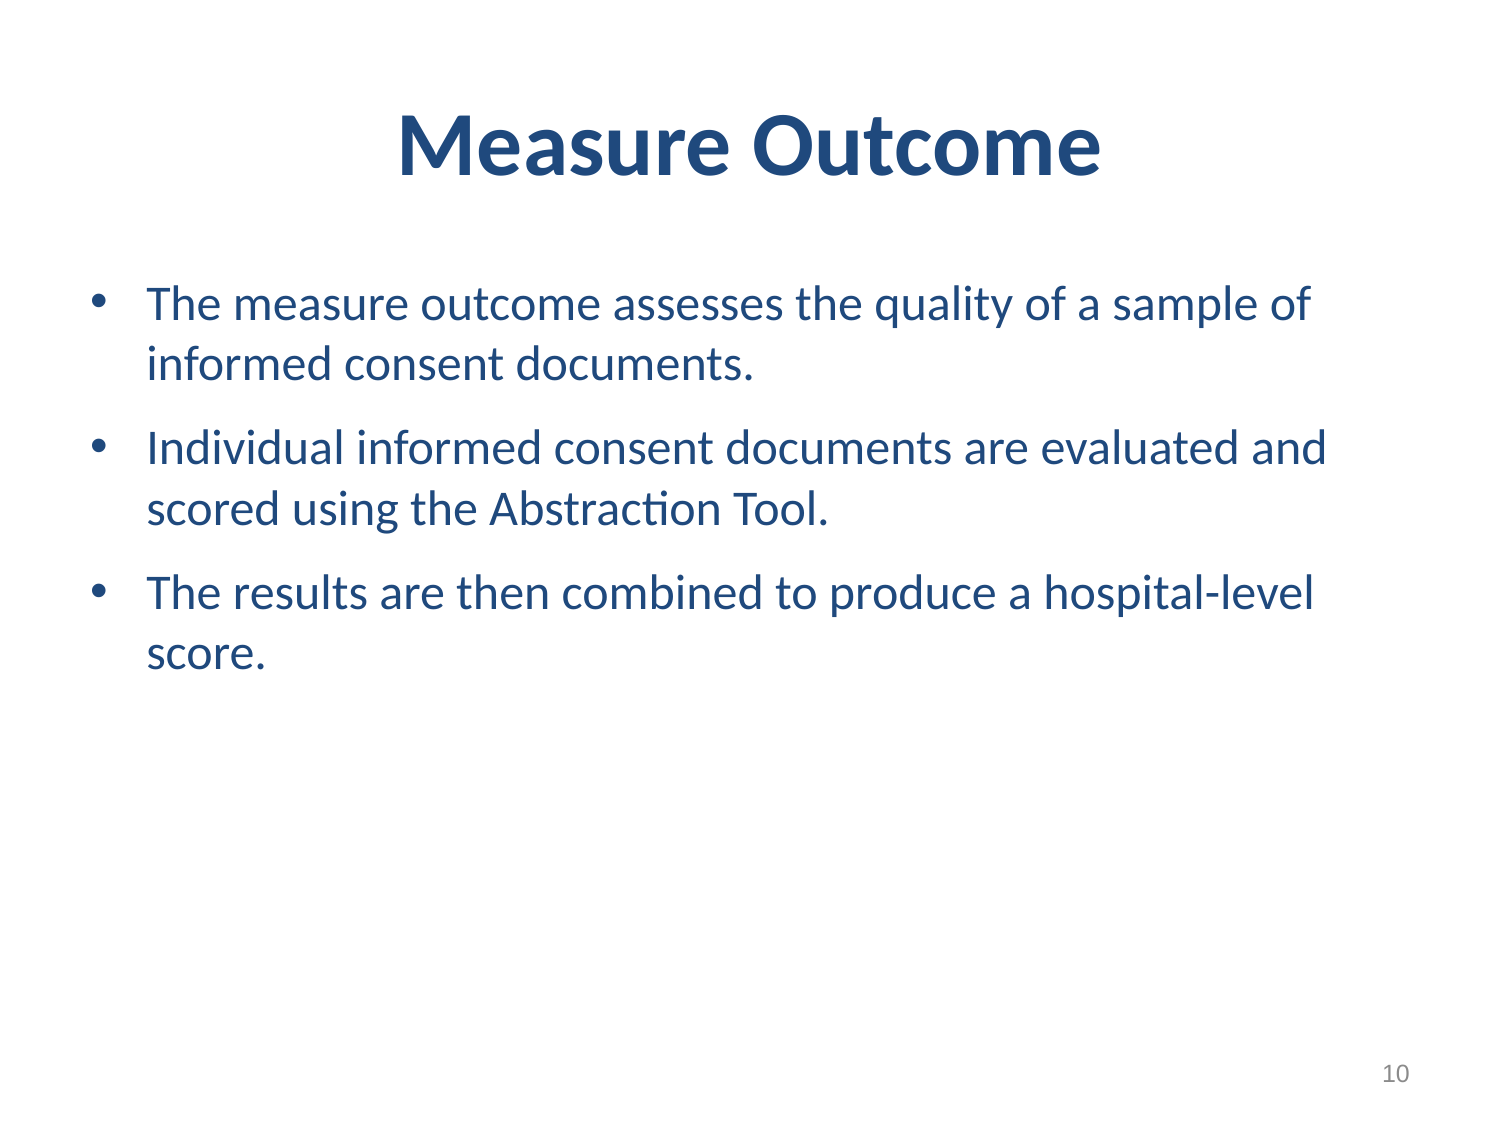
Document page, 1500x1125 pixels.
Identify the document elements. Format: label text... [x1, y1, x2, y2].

title Measure Outcome [75, 45, 1425, 233]
list The measure outcome assesses the quality of a sample of informed consent documents. Individual informed consent documents are evaluated and scored using the Abstraction Tool. The results are then combined to produce a hospital-level score. [75, 262, 1425, 1005]
slide_number 10 [1074, 1042, 1425, 1103]
